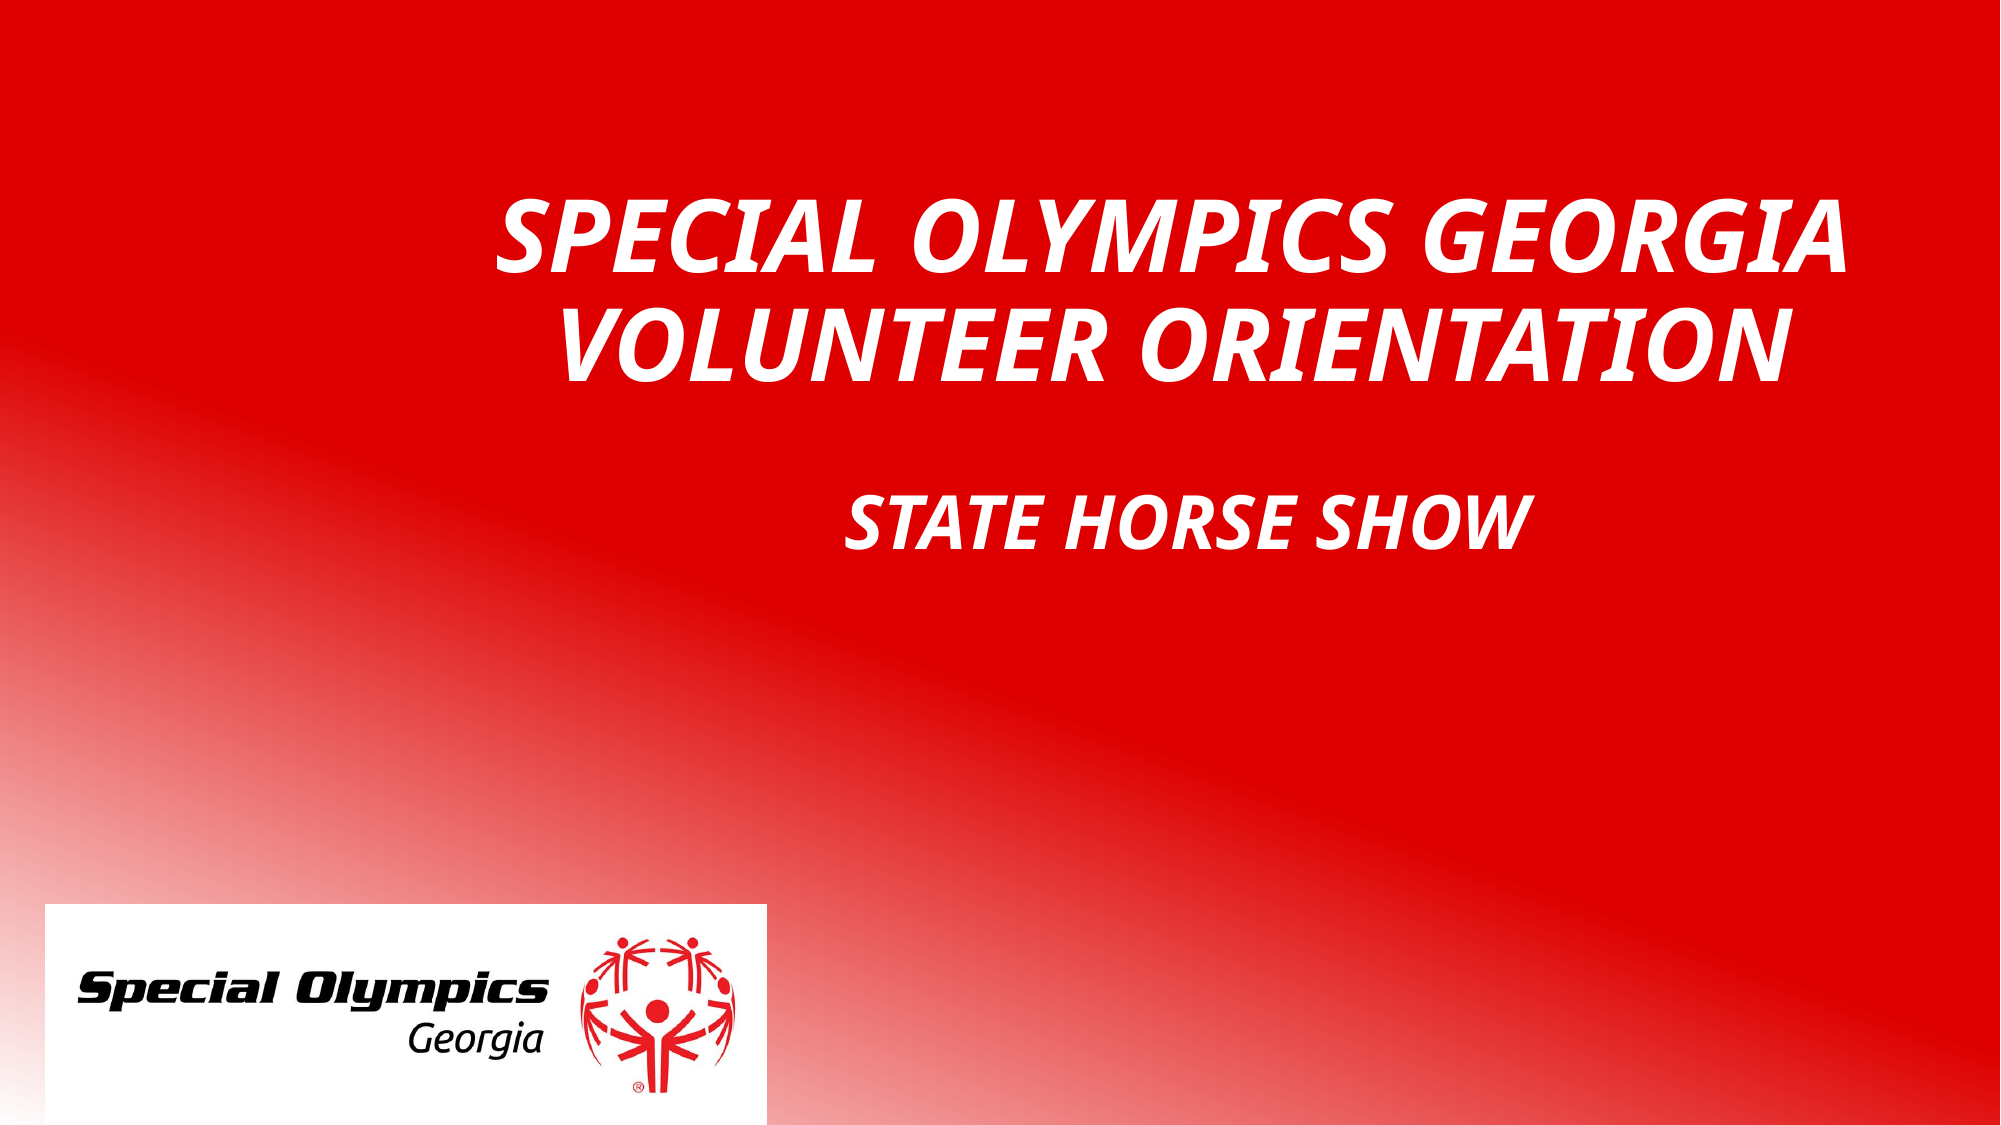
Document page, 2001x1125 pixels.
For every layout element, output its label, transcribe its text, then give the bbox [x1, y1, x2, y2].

title SPECIAL OLYMPICS GEORGIA VOLUNTEER ORIENTATION [405, 39, 1943, 411]
subtitle STATE HORSE SHOW [431, 477, 1943, 697]
picture [44, 904, 767, 1125]
